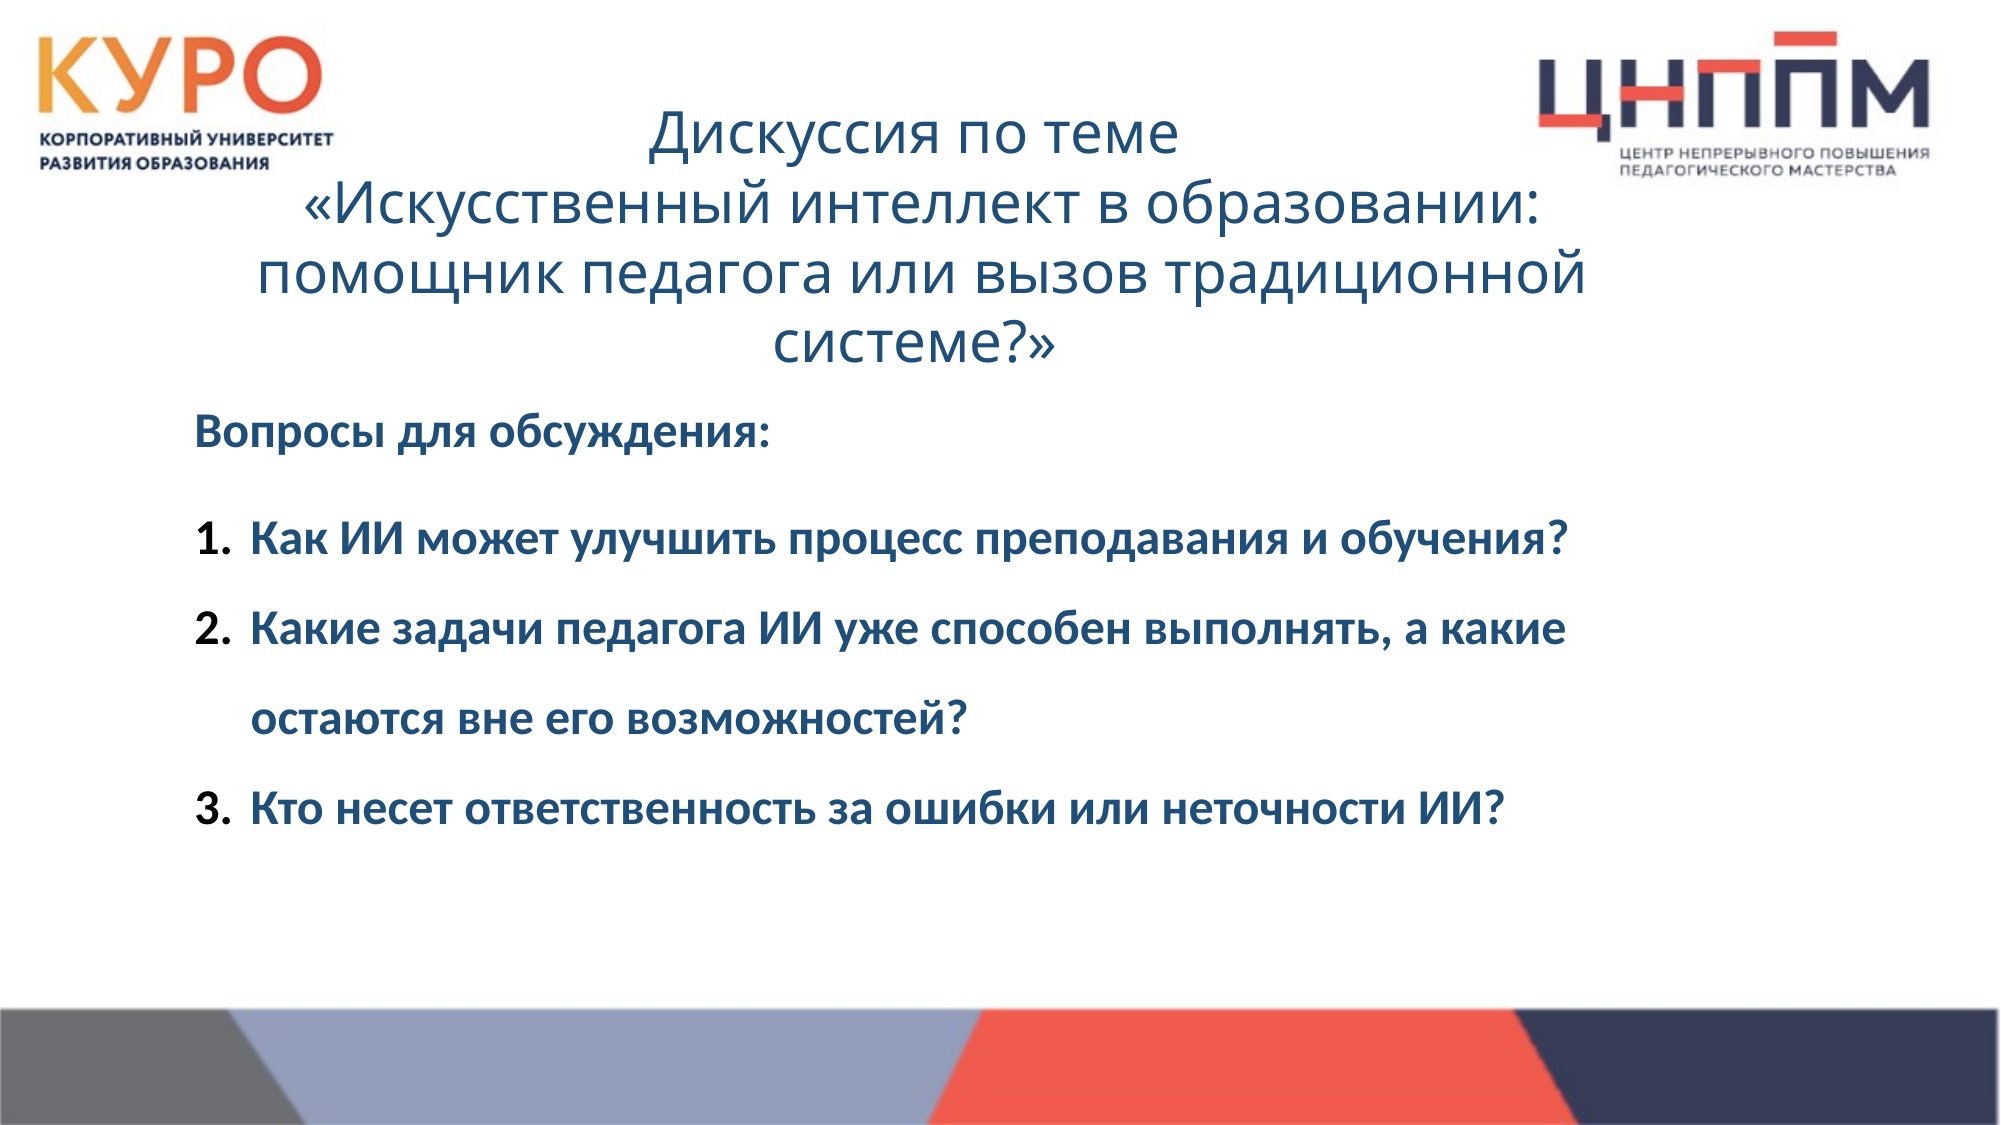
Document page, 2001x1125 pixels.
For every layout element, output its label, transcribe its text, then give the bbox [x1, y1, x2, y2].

text_box Дискуссия по теме «Искусственный интеллект в образовании: помощник педагога или вызов традиционной системе?» [193, 87, 1652, 382]
picture [0, 0, 2001, 1125]
text_box Вопросы для обсуждения: Как ИИ может улучшить процесс преподавания и обучения? Какие задачи педагога ИИ уже способен выполнять, а какие остаются вне его возможностей? Кто несет ответственность за ошибки или неточности ИИ? [179, 385, 1697, 842]
